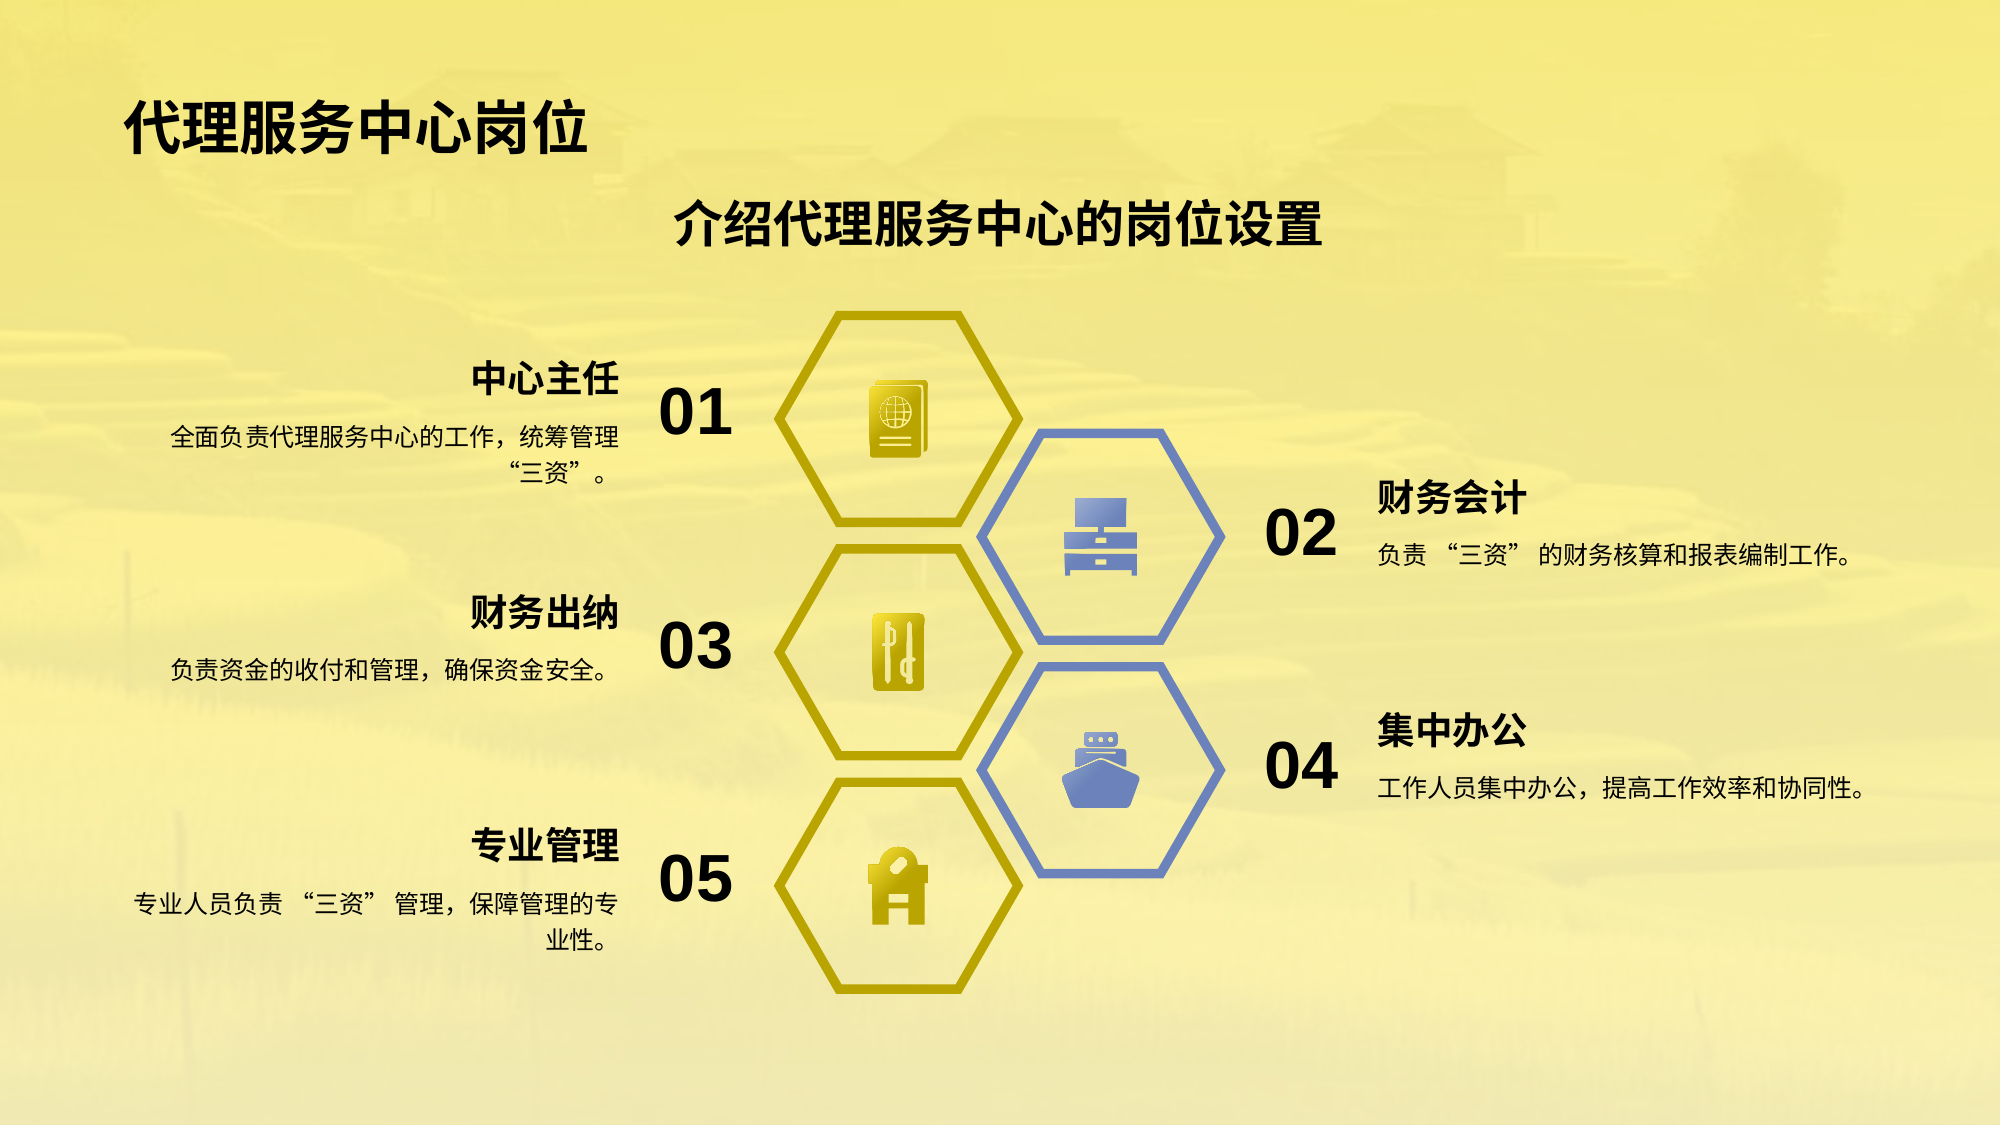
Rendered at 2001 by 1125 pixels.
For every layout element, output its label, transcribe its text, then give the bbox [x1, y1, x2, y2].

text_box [108, 185, 1890, 990]
title 代理服务中心岗位 [108, 21, 1890, 169]
